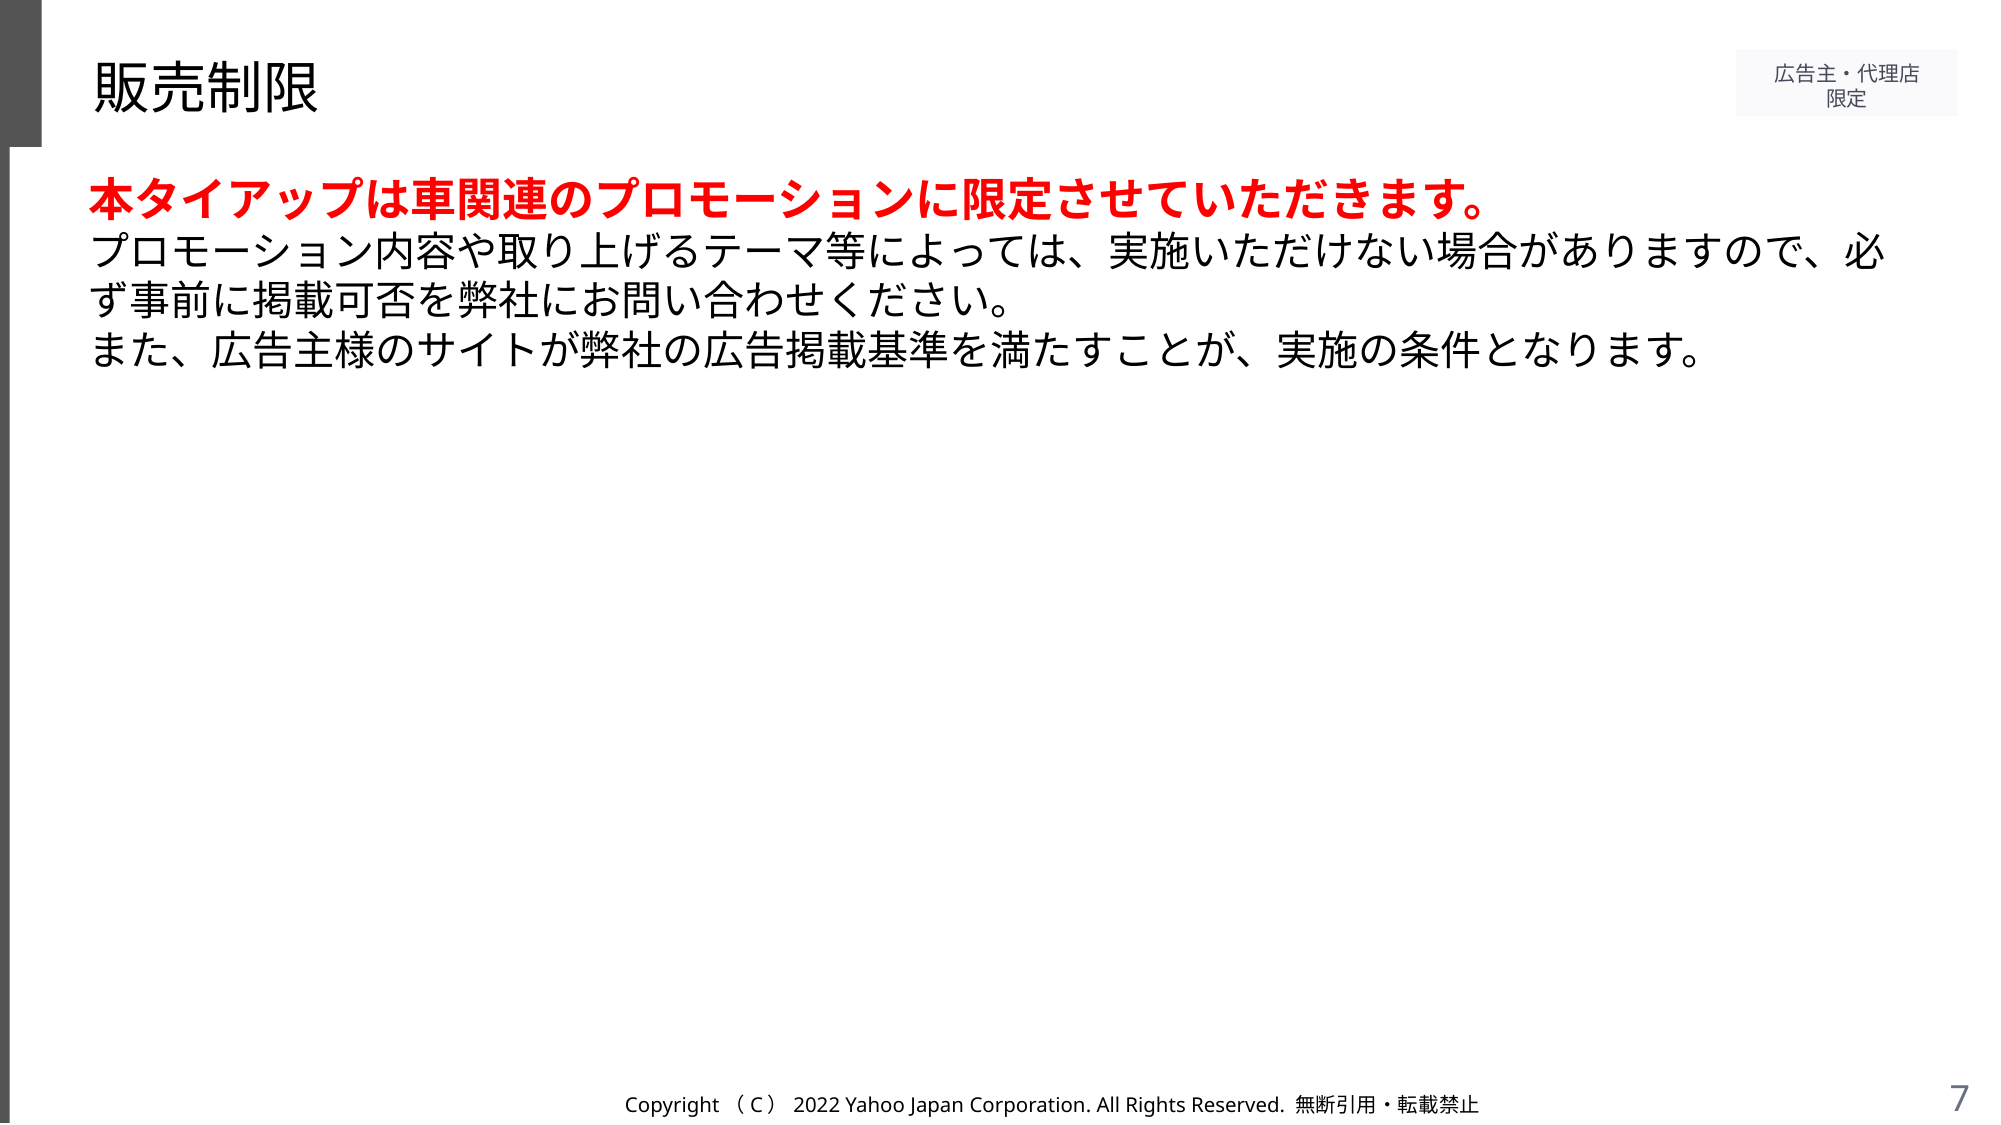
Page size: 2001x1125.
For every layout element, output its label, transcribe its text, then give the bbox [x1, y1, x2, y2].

title 販売制限 [78, 42, 1693, 130]
footer Copyright（C）2022 Yahoo Japan Corporation. All Rights Reserved. 無断引用・転載禁止 [610, 1084, 1527, 1125]
text_box 本タイアップは車関連のプロモーションに限定させていただきます。 プロモーション内容や取り上げるテーマ等によっては、実施いただけない場合がありますので、必ず事前に掲載可否を弊社にお問い合わせください。 また、広告主様のサイトが弊社の広告掲載基準を満たすことが、実施の条件となります。 [69, 160, 1931, 383]
